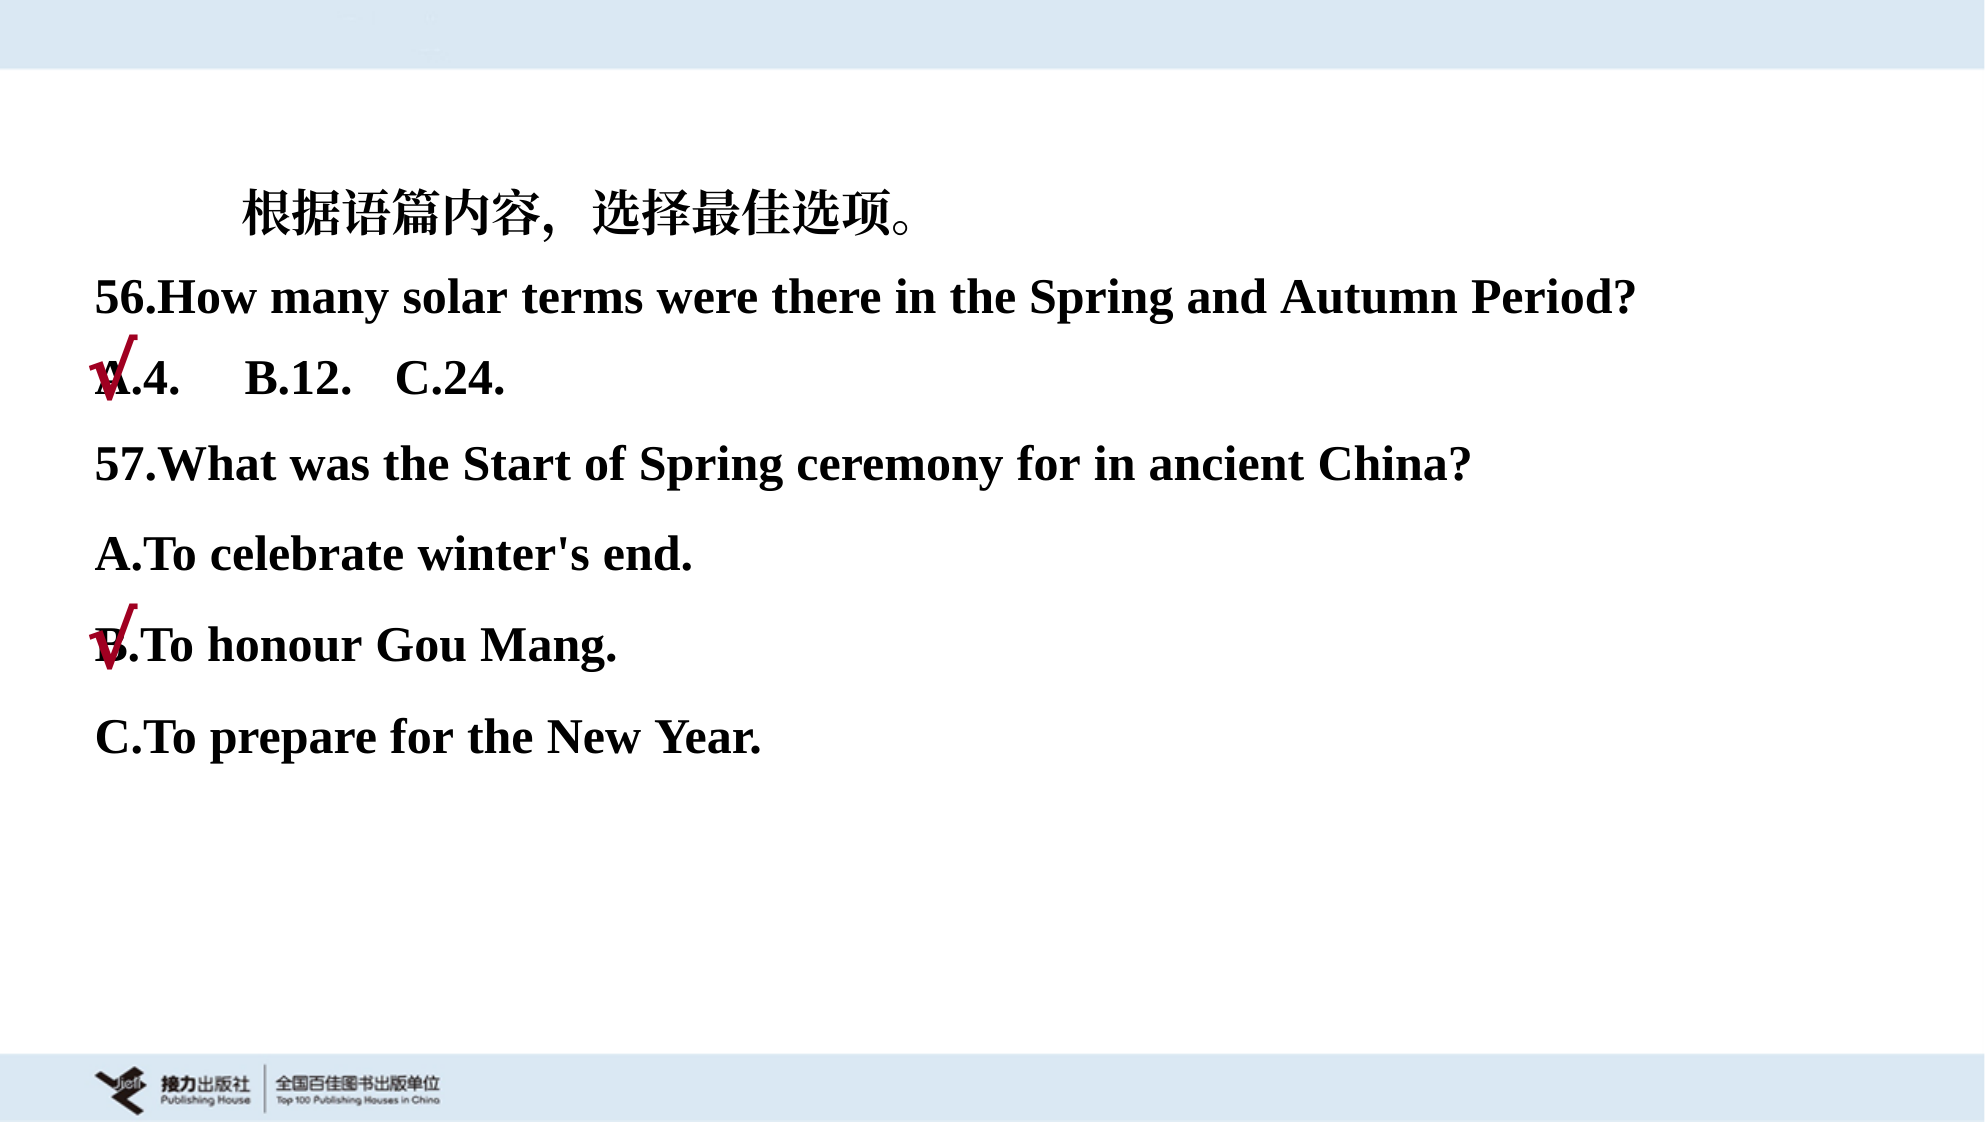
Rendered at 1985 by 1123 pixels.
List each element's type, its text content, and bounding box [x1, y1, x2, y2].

text_box A.To celebrate winter's end. B.To honour Gou Mang. C.To prepare for the New Year. [94, 488, 1892, 764]
text_box 56.How many solar terms were there in the Spring and Autumn Period? [94, 232, 1892, 316]
text_box √ [86, 591, 139, 685]
text_box A.4. B.12. C.24. [94, 316, 1892, 402]
picture [0, 0, 1985, 1122]
text_box √ [86, 322, 139, 415]
text_box 57.What was the Start of Spring ceremony for in ancient China? [94, 402, 1892, 488]
text_box 根据语篇内容，选择最佳选项。 [226, 142, 1218, 250]
